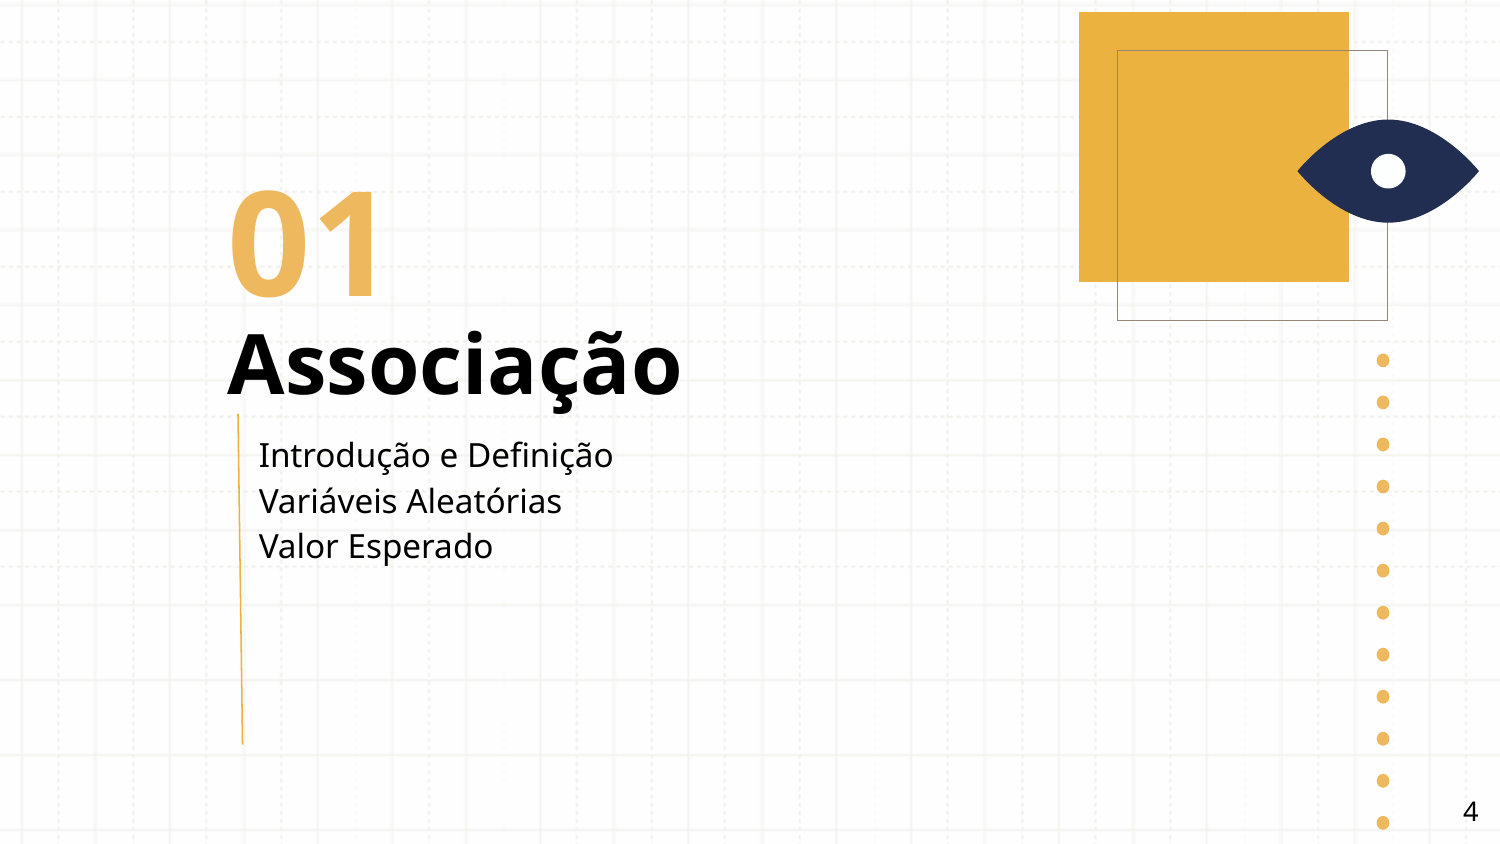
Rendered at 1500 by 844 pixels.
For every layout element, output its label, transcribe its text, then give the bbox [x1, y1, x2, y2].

title Associação [213, 276, 1094, 427]
slide_number ‹#› [1403, 779, 1494, 844]
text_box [237, 413, 243, 745]
title 01 [213, 163, 484, 314]
subtitle Introdução e Definição Variáveis Aleatórias Valor Esperado [243, 412, 1125, 521]
